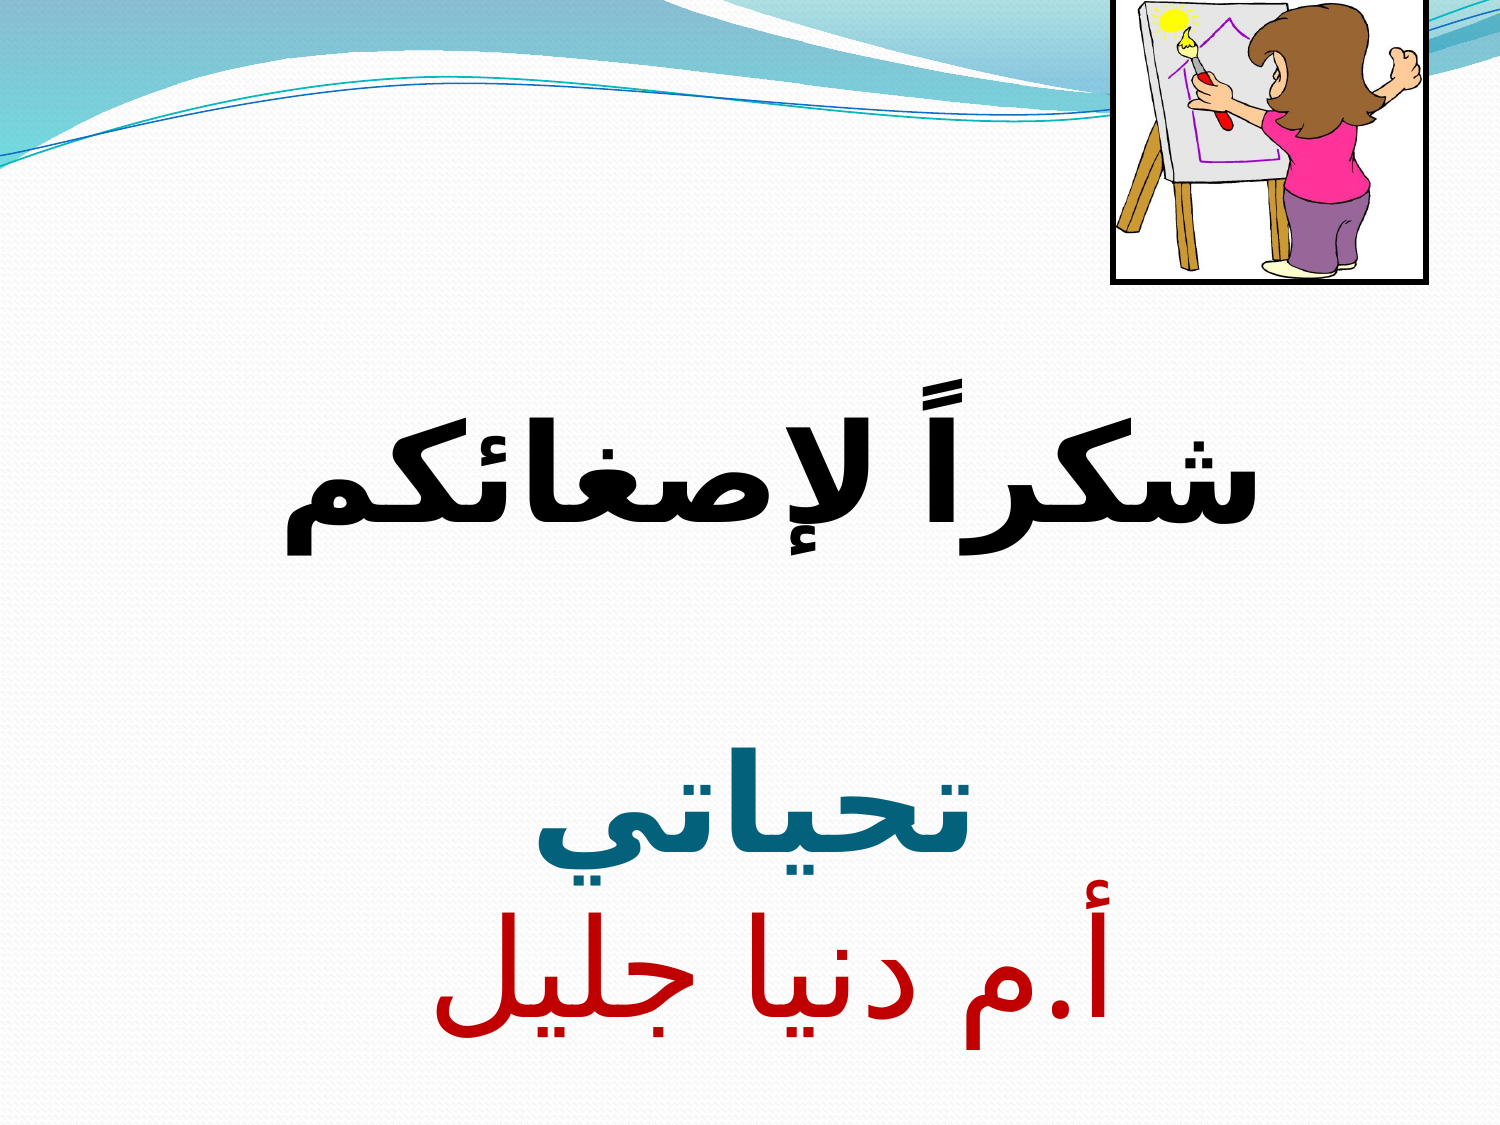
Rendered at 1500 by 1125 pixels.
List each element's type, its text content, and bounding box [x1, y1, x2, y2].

text_box شكراً لإصغائكم تحياتي أ.م دنيا جليل [63, 287, 1446, 1098]
picture [1115, 0, 1424, 280]
